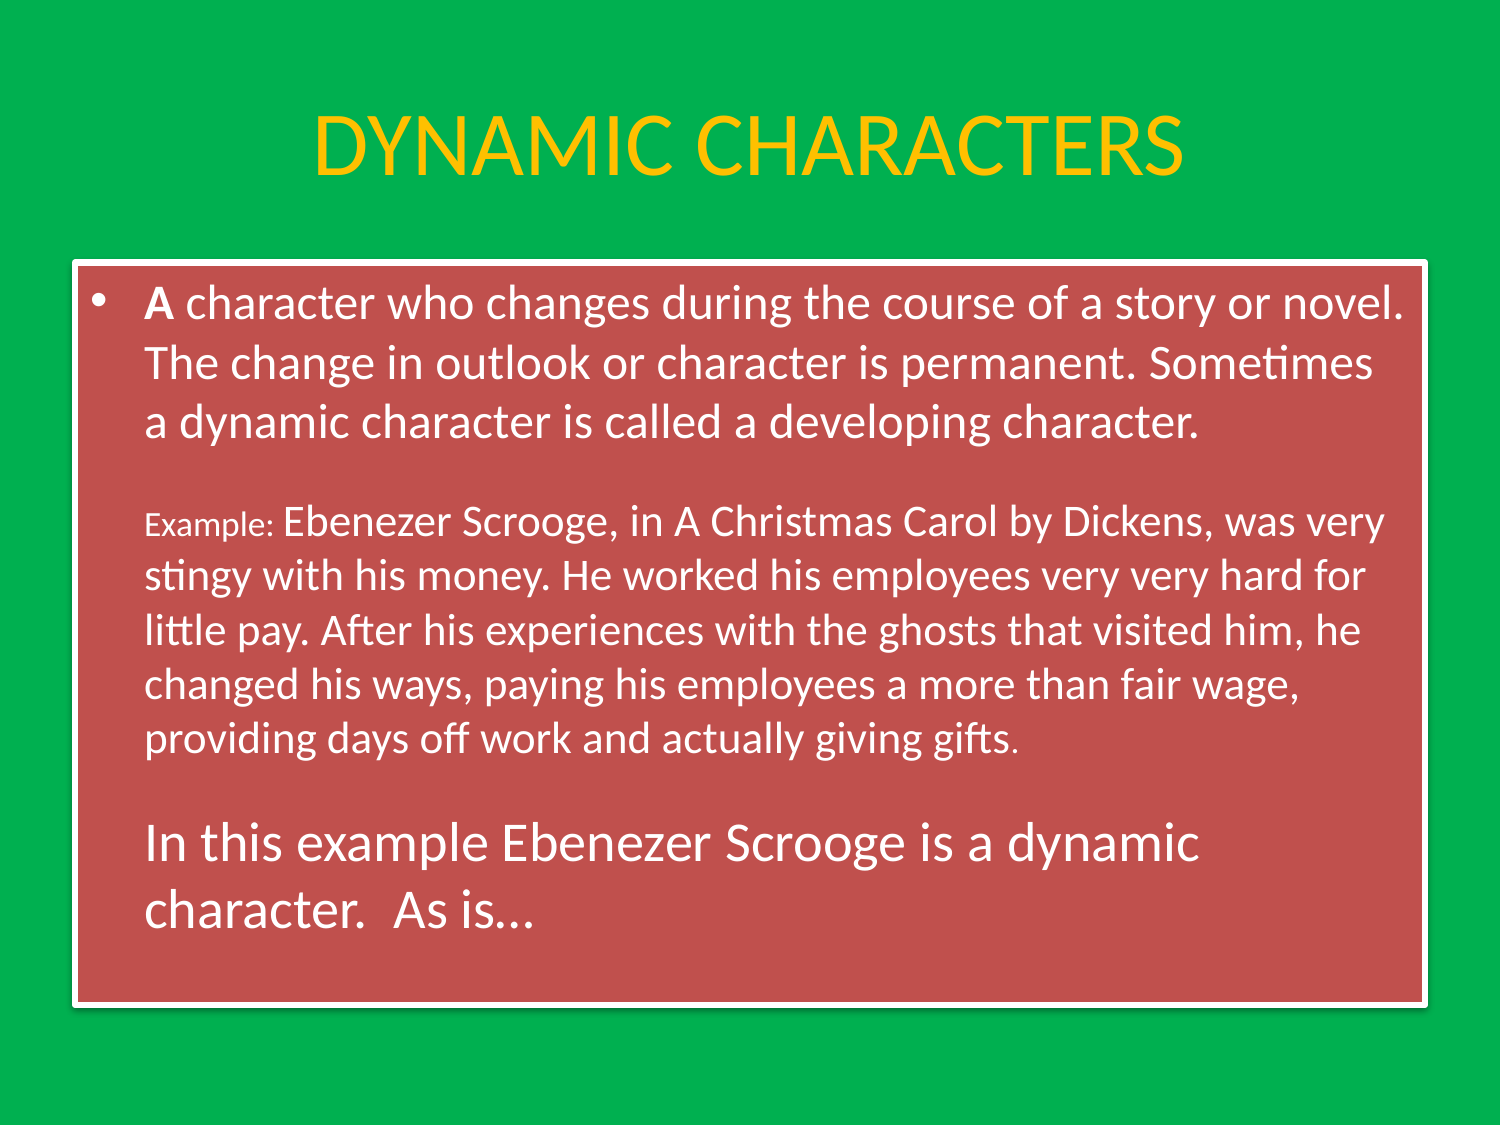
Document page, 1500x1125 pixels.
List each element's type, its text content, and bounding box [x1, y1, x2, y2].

list A character who changes during the course of a story or novel. The change in outlook or character is permanent. Sometimes a dynamic character is called a developing character. Example: Ebenezer Scrooge, in A Christmas Carol by Dickens, was very stingy with his money. He worked his employees very very hard for little pay. After his experiences with the ghosts that visited him, he changed his ways, paying his employees a more than fair wage, providing days off work and actually giving gifts. In this example Ebenezer Scrooge is a dynamic character. As is… [72, 259, 1428, 1008]
title DYNAMIC CHARACTERS [75, 45, 1425, 233]
